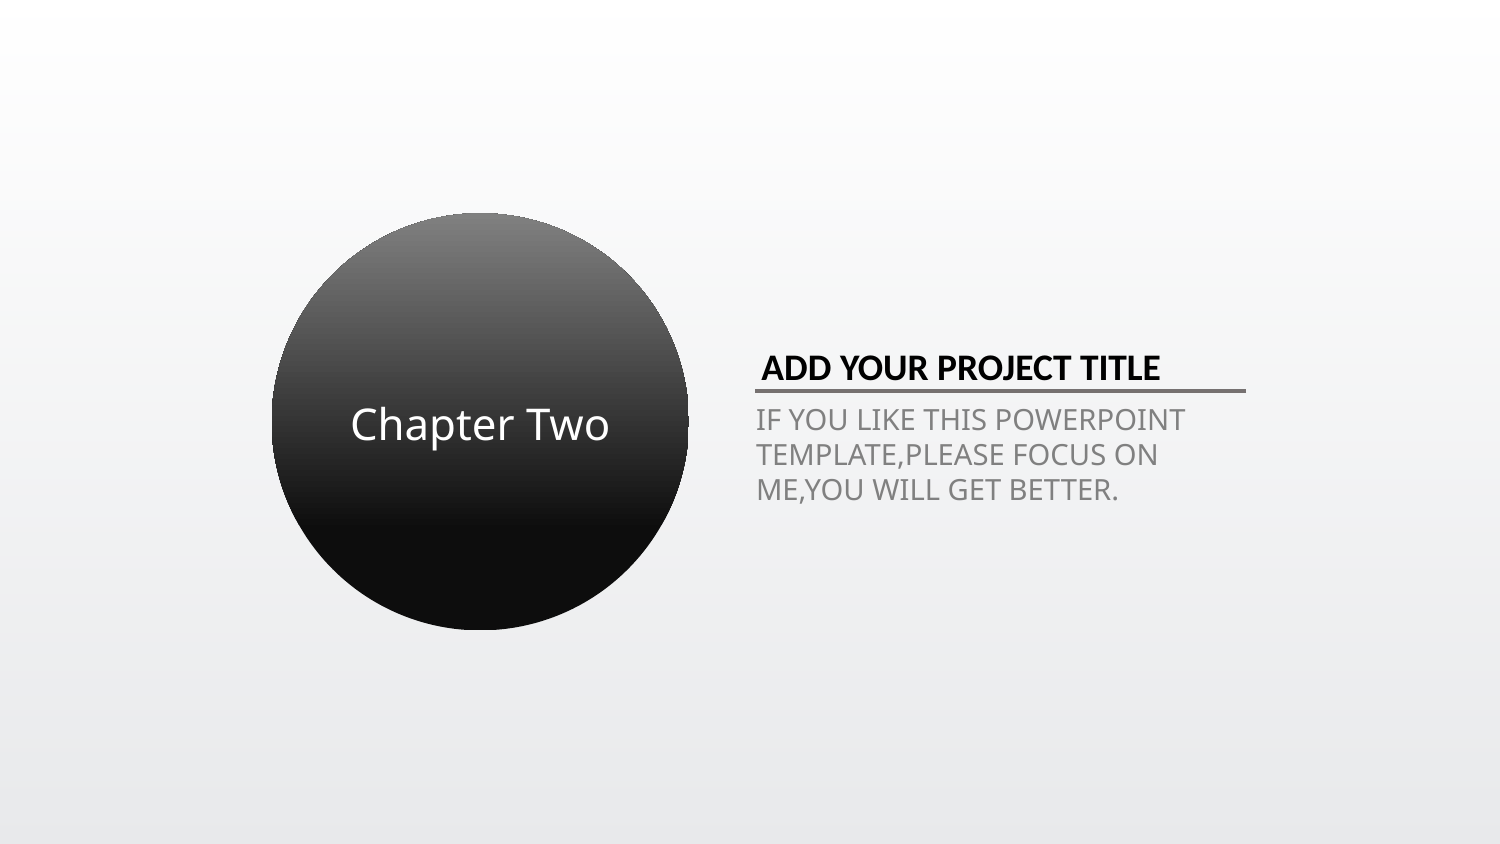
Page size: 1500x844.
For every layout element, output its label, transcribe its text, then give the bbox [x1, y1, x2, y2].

text_box ADD YOUR PROJECT TITLE [750, 337, 1173, 394]
text_box IF YOU LIKE THIS POWERPOINT TEMPLATE,PLEASE FOCUS ON ME,YOU WILL GET BETTER. [744, 396, 1240, 513]
text_box [270, 212, 690, 632]
text_box Chapter Two [338, 390, 622, 455]
